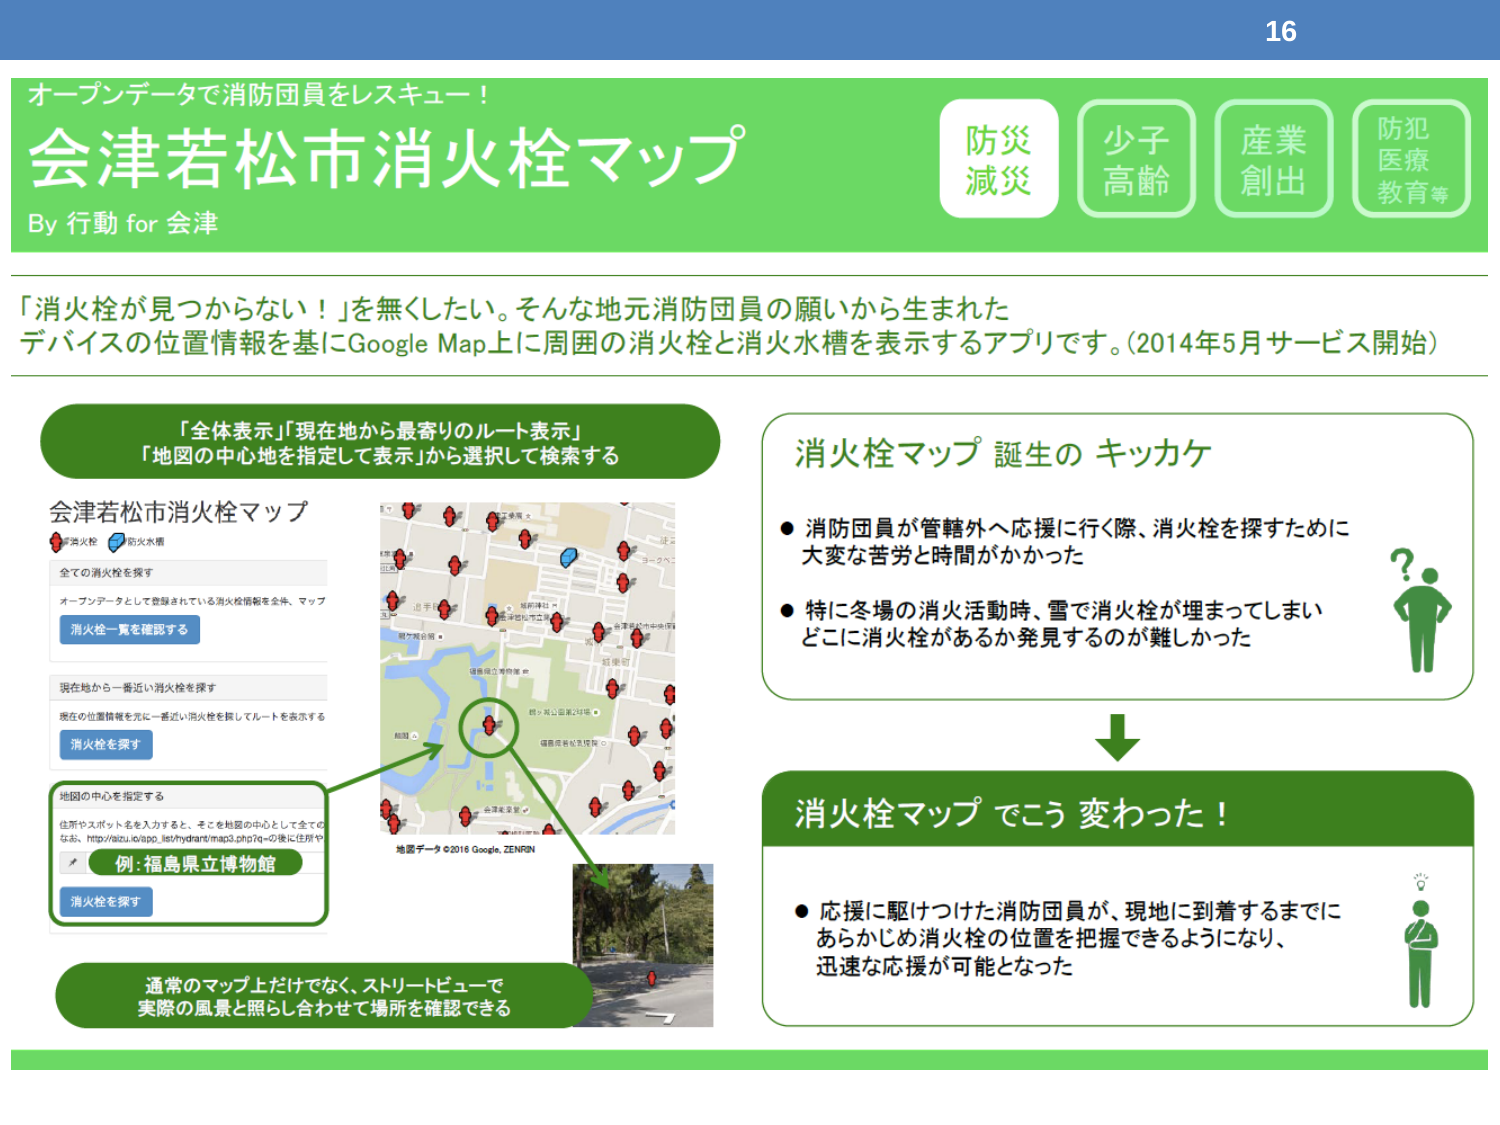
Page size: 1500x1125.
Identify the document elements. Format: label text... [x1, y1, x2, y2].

slide_number 16 [1250, 3, 1425, 57]
picture [11, 77, 1489, 1070]
